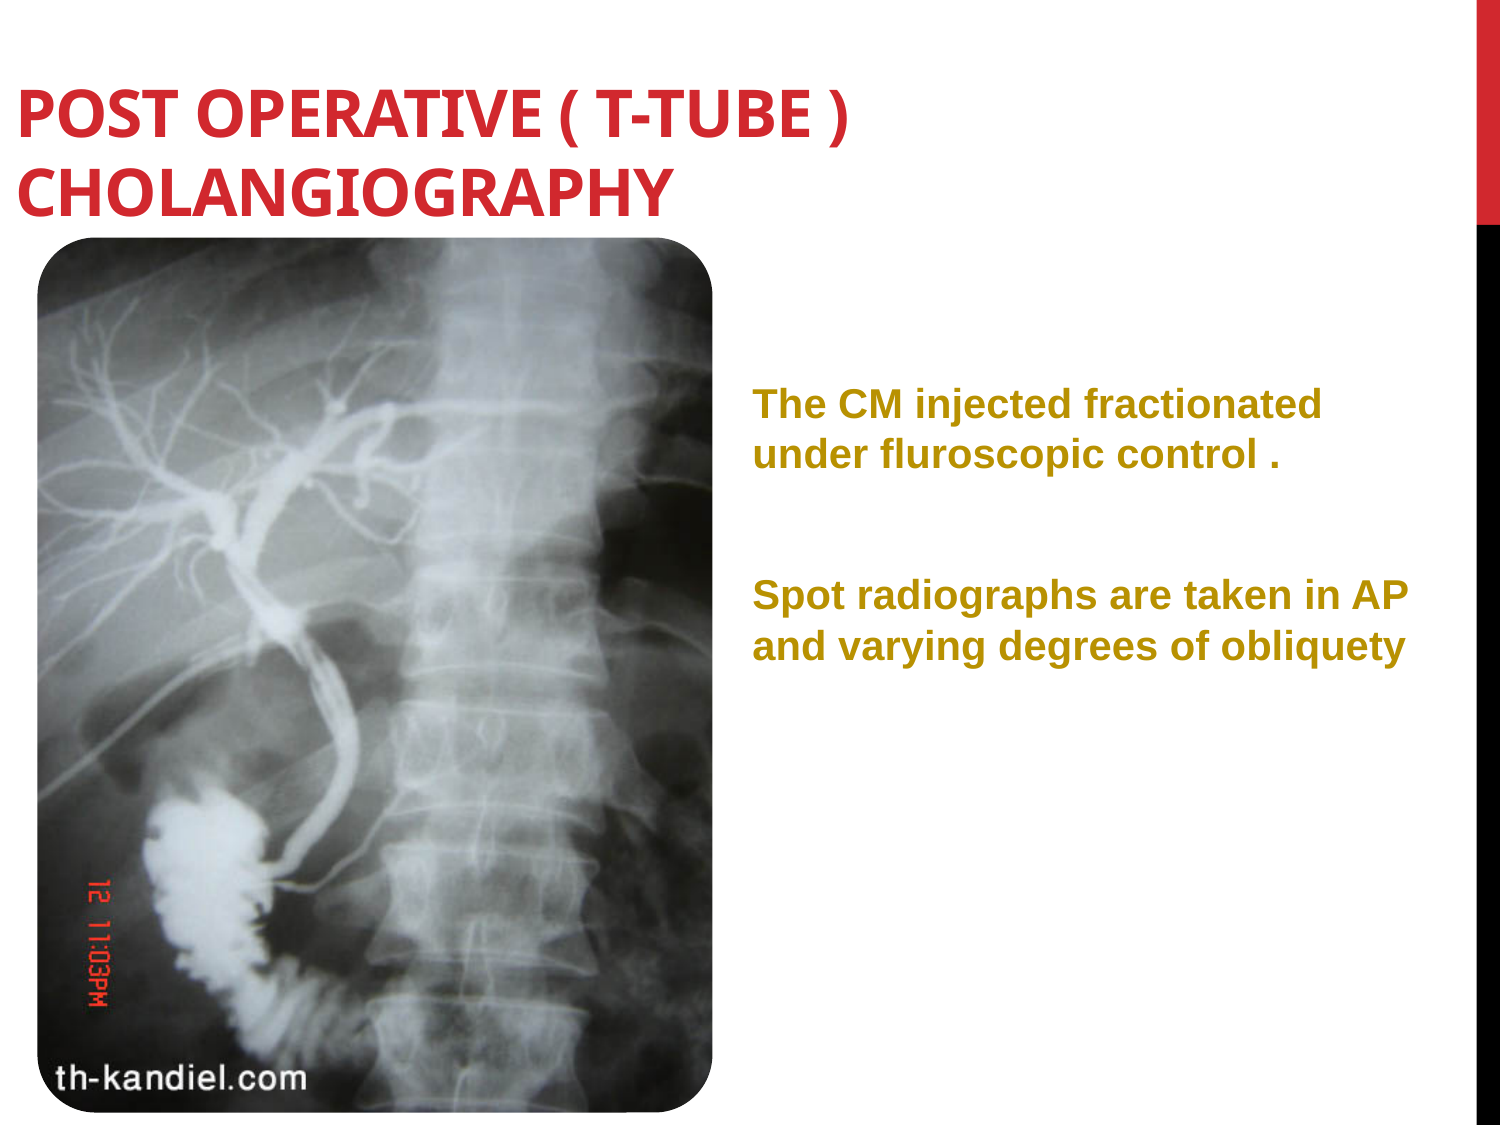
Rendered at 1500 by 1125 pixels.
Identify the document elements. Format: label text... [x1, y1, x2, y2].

list The CM injected fractionated under fluroscopic control . Spot radiographs are taken in AP and varying degrees of obliquety [737, 368, 1450, 1079]
title Post operative ( T-Tube ) cholangiography [0, 62, 1500, 238]
picture [36, 236, 713, 1114]
